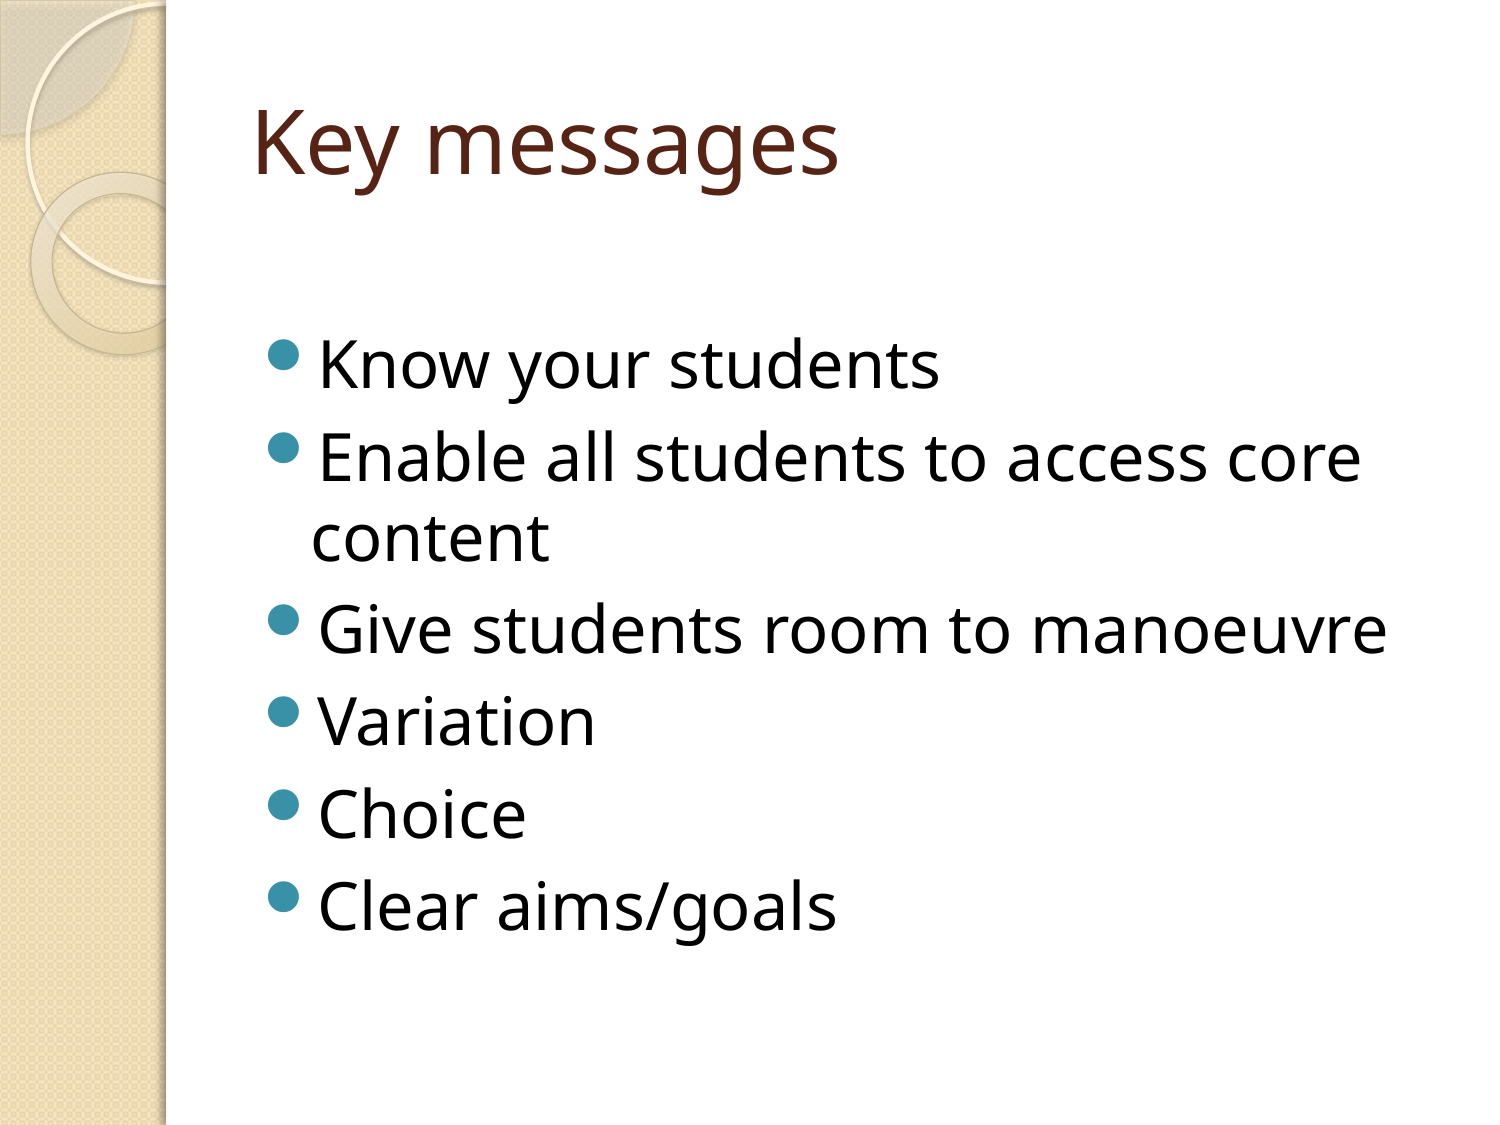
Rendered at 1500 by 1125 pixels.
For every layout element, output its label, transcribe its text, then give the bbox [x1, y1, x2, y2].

title Key messages [235, 45, 1466, 233]
list Know your students Enable all students to access core content Give students room to manoeuvre Variation Choice Clear aims/goals [235, 314, 1466, 1025]
